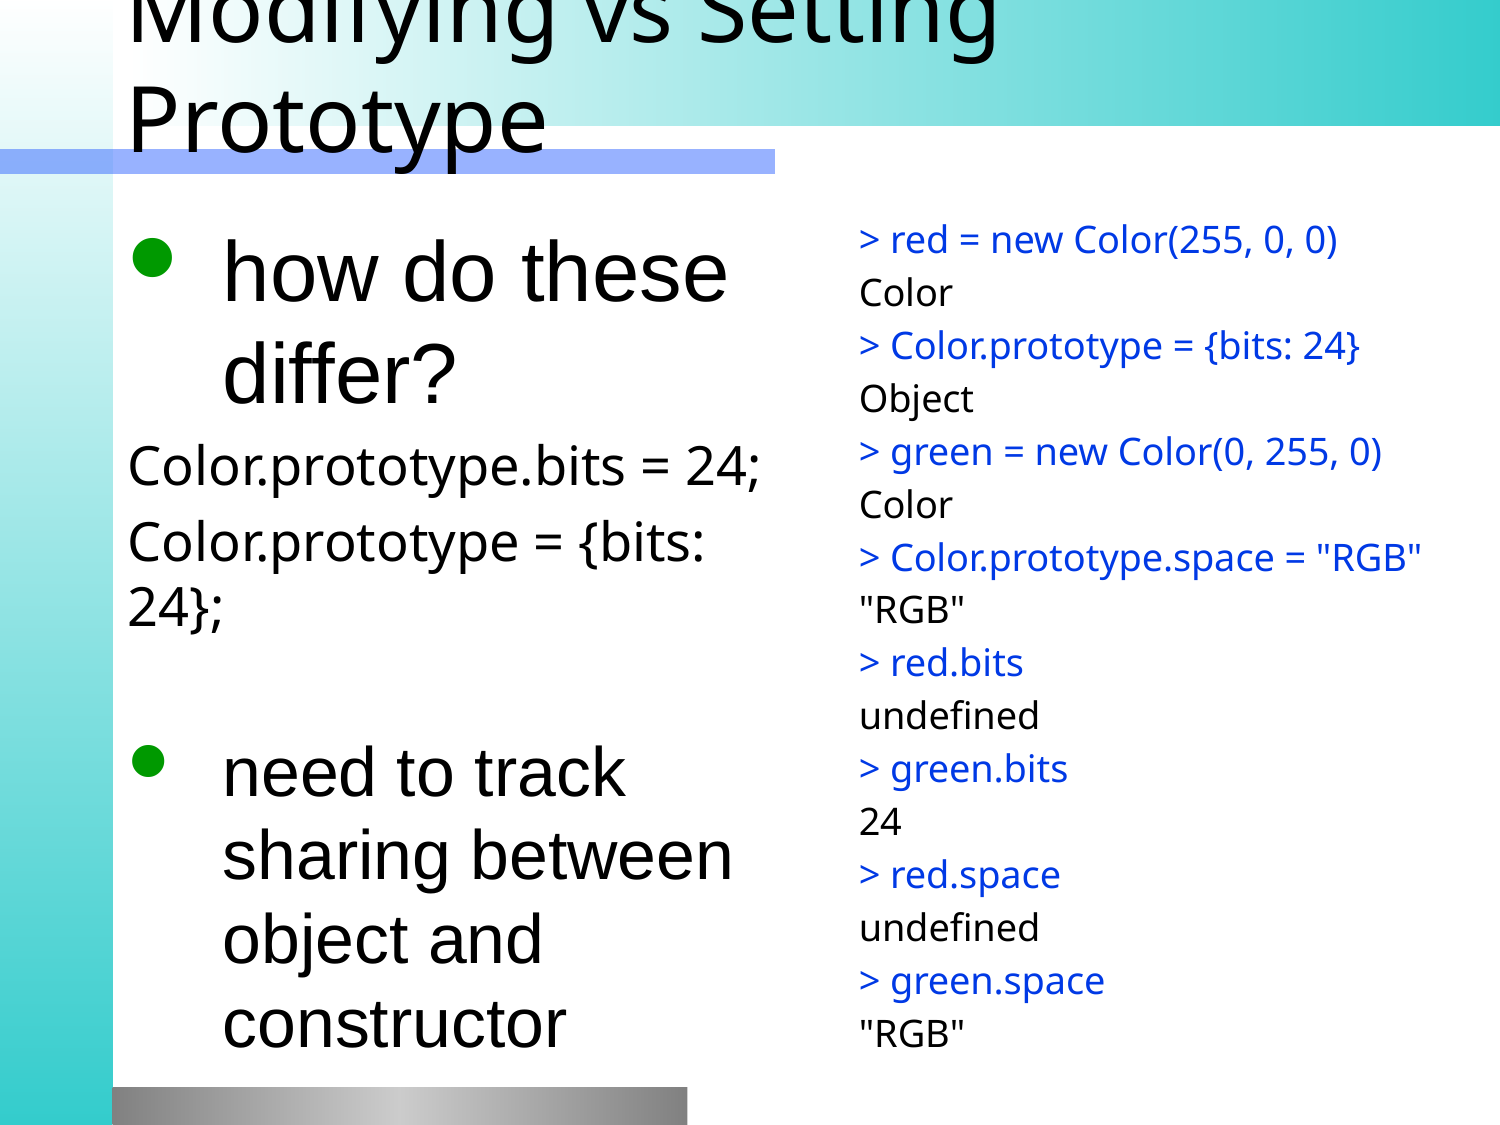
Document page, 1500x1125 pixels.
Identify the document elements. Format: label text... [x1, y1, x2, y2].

title Modifying vs Setting Prototype [110, 0, 1424, 126]
list > red = new Color(255, 0, 0) Color > Color.prototype = {bits: 24} Object > green = new Color(0, 255, 0) Color > Color.prototype.space = "RGB" "RGB" > red.bits undefined > green.bits 24 > red.space undefined > green.space "RGB" [843, 207, 1469, 1073]
list how do these differ? Color.prototype.bits = 24; Color.prototype = {bits: 24}; need to track sharing between object and constructor [112, 207, 821, 1073]
